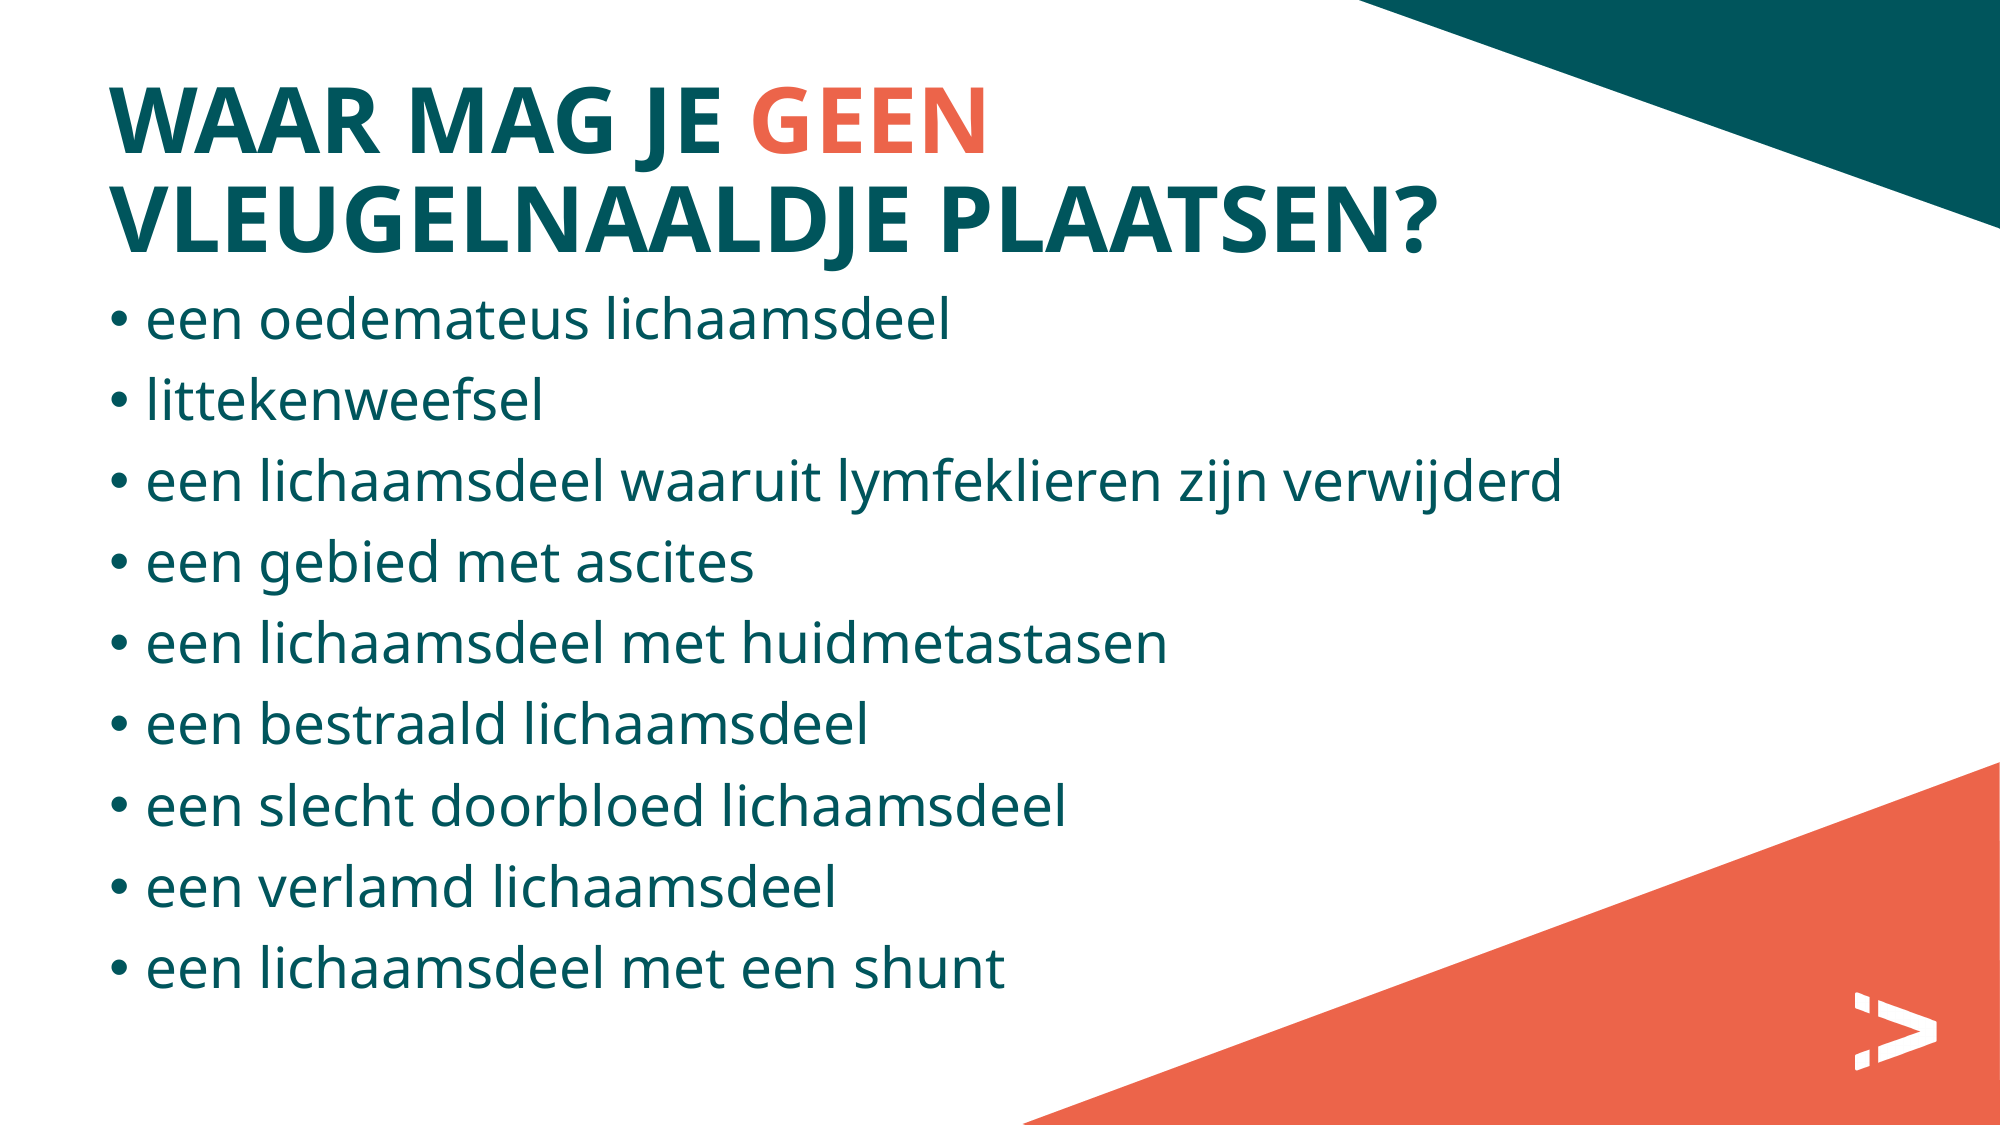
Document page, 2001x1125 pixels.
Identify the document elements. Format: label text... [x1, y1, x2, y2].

title Waar mag je geen vleugelnaaldje plaatsen? [94, 65, 1820, 282]
picture [0, 0, 2000, 1125]
list een oedemateus lichaamsdeel littekenweefsel een lichaamsdeel waaruit lymfeklieren zijn verwijderd een gebied met ascites een lichaamsdeel met huidmetastasen een bestraald lichaamsdeel een slecht doorbloed lichaamsdeel een verlamd lichaamsdeel een lichaamsdeel met een shunt [94, 282, 1820, 1009]
